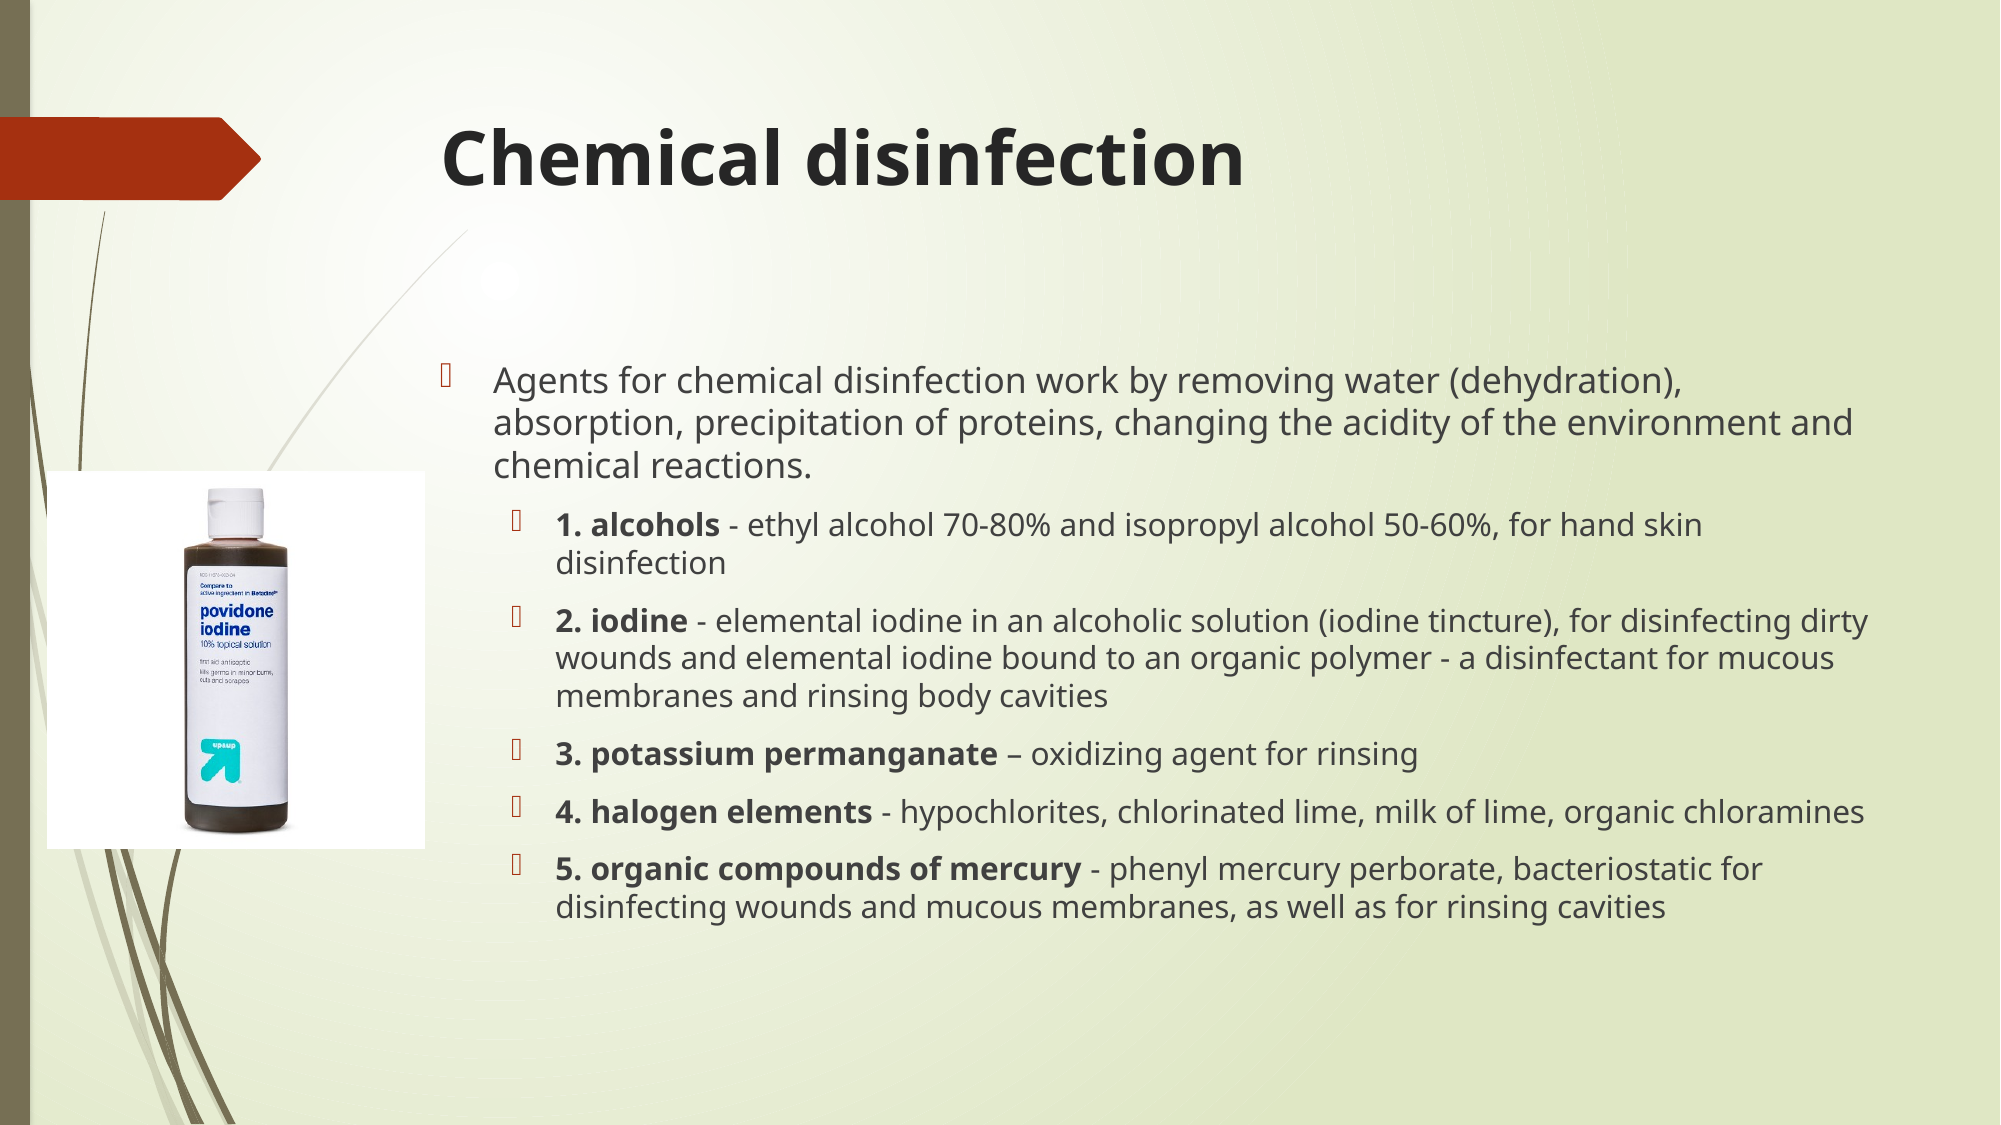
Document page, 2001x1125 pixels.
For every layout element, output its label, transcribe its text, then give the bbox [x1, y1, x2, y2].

picture [46, 470, 425, 849]
list Agents for chemical disinfection work by removing water (dehydration), absorption, precipitation of proteins, changing the acidity of the environment and chemical reactions. 1. alcohols - ethyl alcohol 70-80% and isopropyl alcohol 50-60%, for hand skin disinfection 2. iodine - elemental iodine in an alcoholic solution (iodine tincture), for disinfecting dirty wounds and elemental iodine bound to an organic polymer - a disinfectant for mucous membranes and rinsing body cavities 3. potassium permanganate – oxidizing agent for rinsing 4. halogen elements - hypochlorites, chlorinated lime, milk of lime, organic chloramines 5. organic compounds of mercury - phenyl mercury perborate, bacteriostatic for disinfecting wounds and mucous membranes, as well as for rinsing cavities [424, 350, 1888, 970]
title Chemical disinfection [425, 102, 1888, 313]
